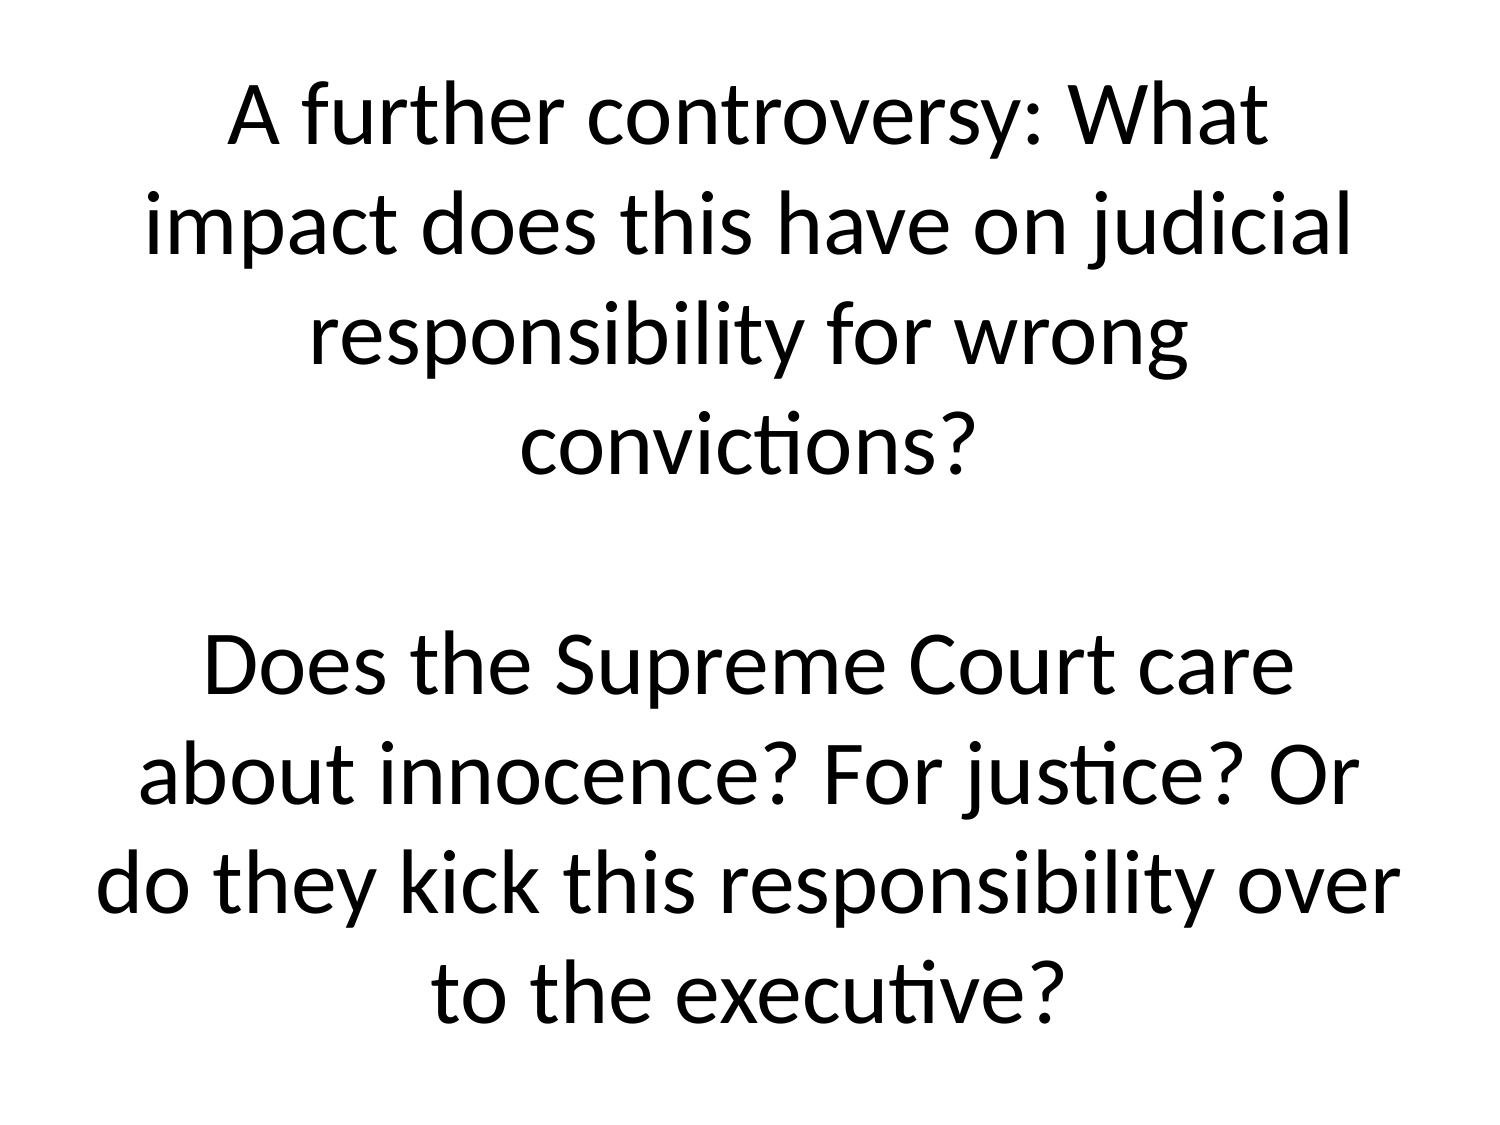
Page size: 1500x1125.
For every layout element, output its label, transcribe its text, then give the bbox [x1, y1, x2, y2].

title A further controversy: What impact does this have on judicial responsibility for wrong convictions? Does the Supreme Court care about innocence? For justice? Or do they kick this responsibility over to the executive? [74, 44, 1426, 1051]
